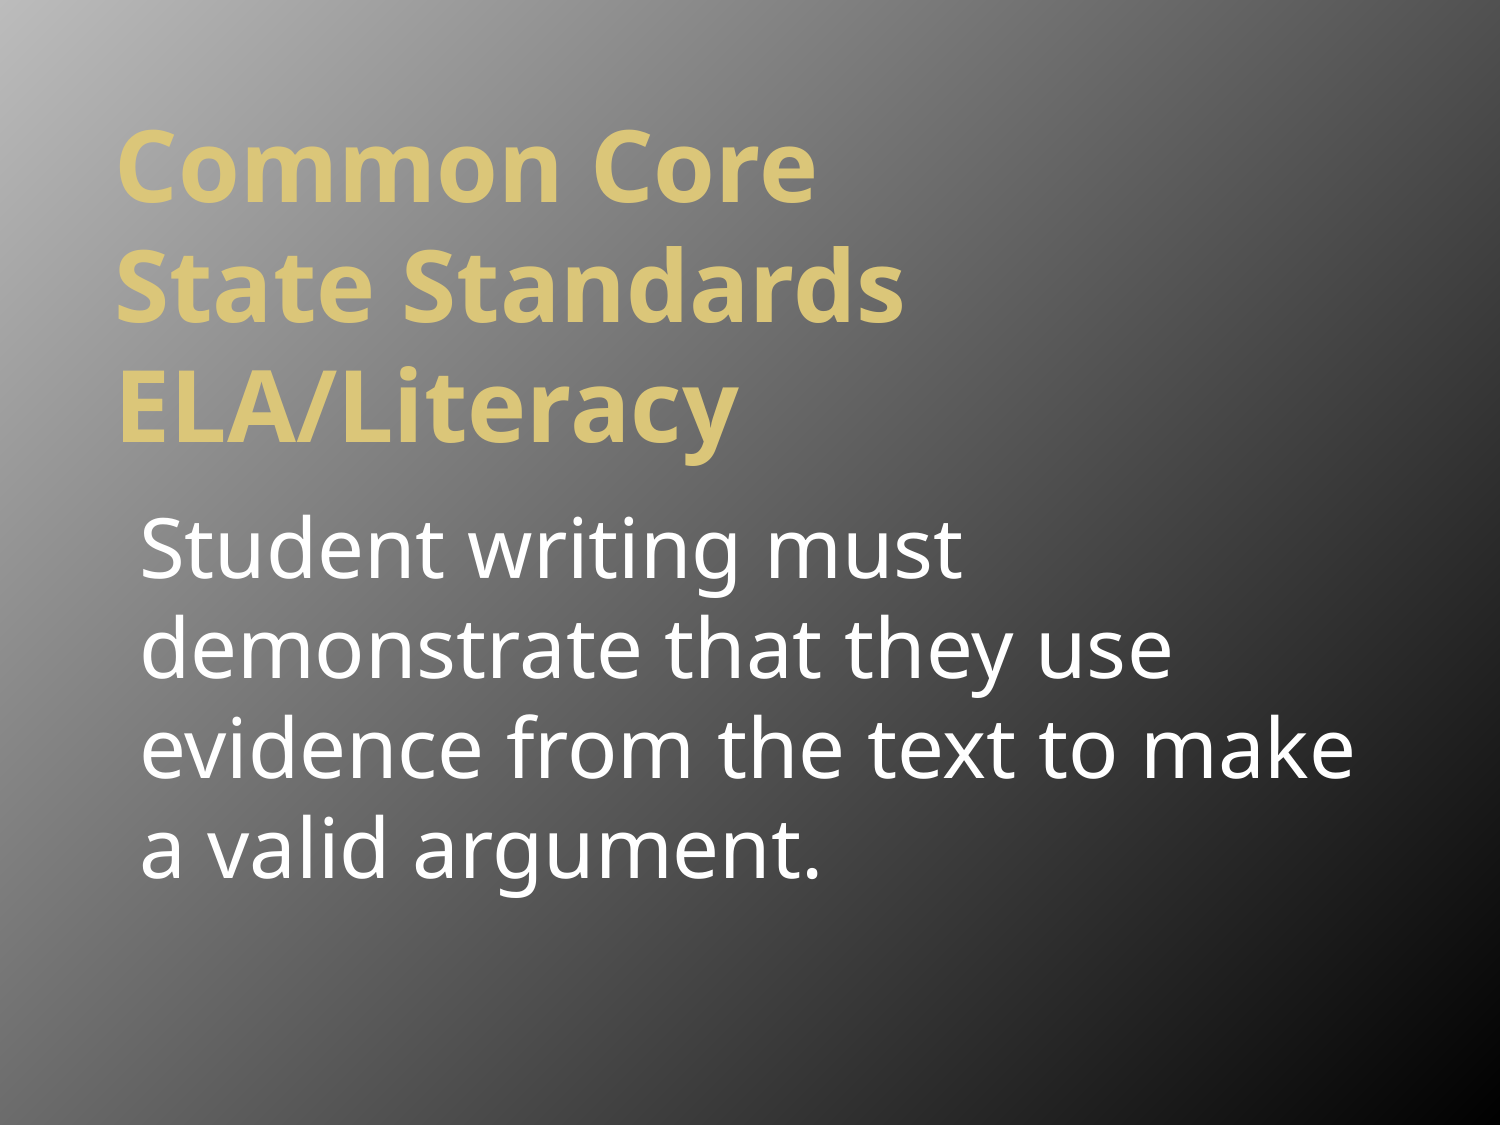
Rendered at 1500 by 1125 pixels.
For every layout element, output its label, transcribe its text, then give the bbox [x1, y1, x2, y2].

list Student writing must demonstrate that they use evidence from the text to make a valid argument. [112, 487, 1400, 736]
title Common Core State Standards ELA/Literacy [99, 162, 1263, 463]
